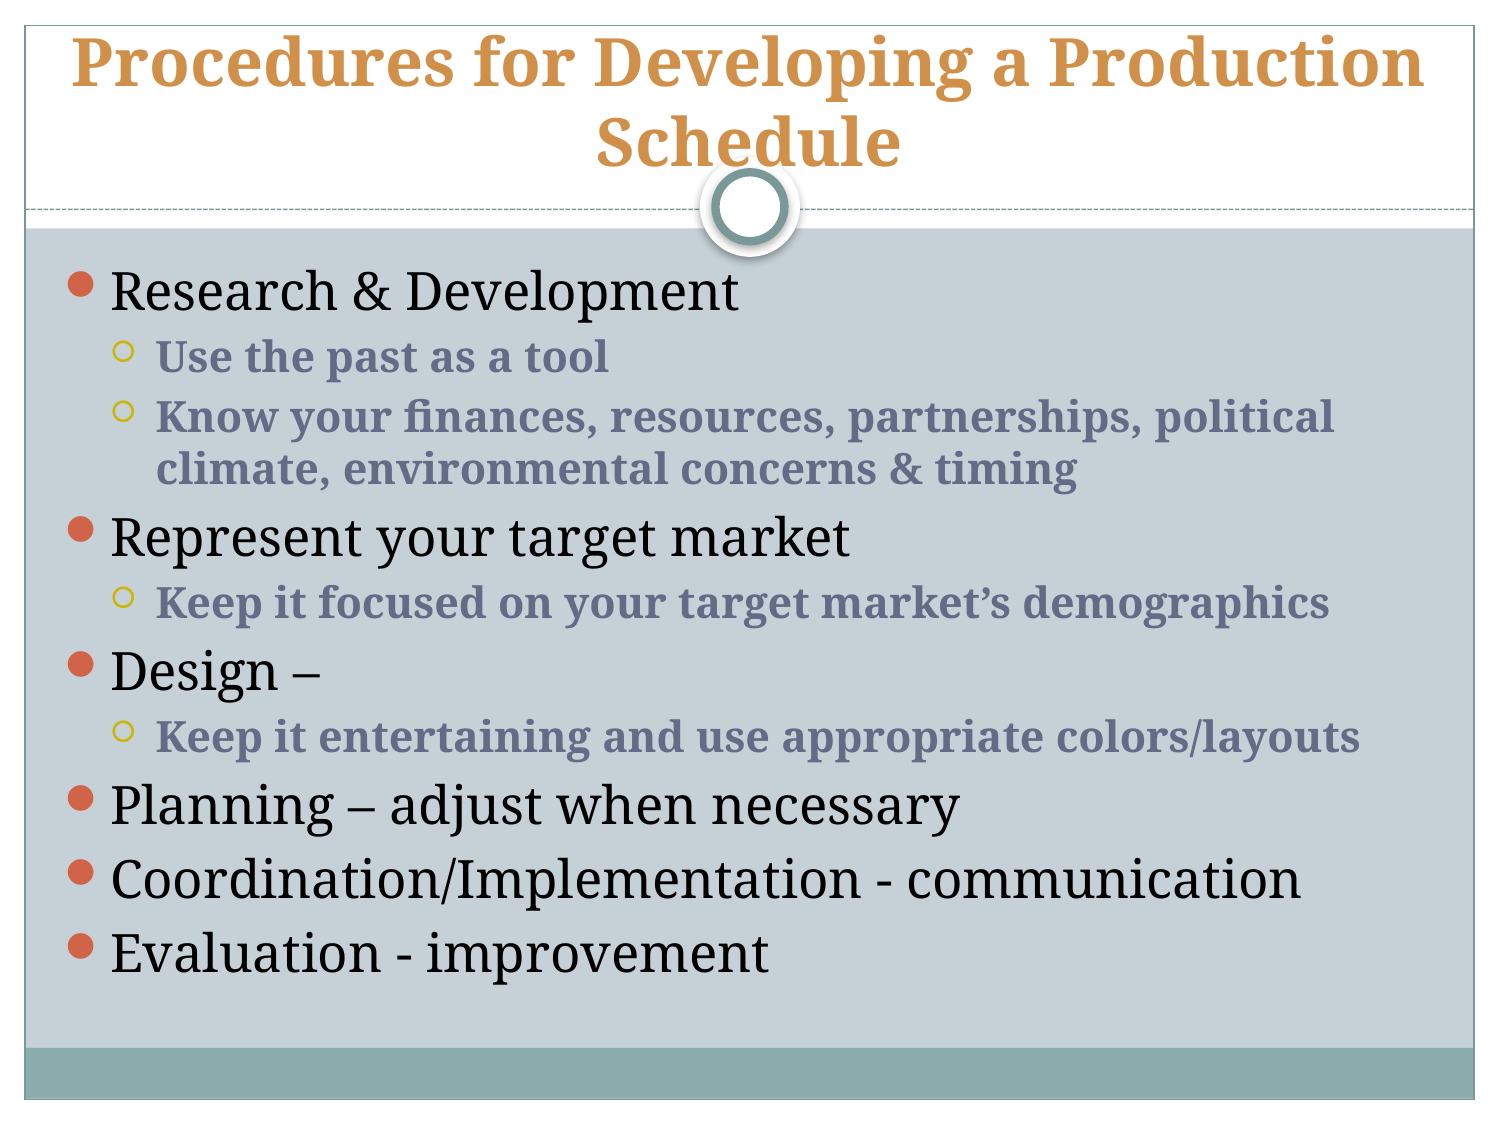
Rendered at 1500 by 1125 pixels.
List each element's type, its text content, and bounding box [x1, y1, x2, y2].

title Procedures for Developing a Production Schedule [49, 37, 1450, 188]
list Research & Development Use the past as a tool Know your finances, resources, partnerships, political climate, environmental concerns & timing Represent your target market Keep it focused on your target market’s demographics Design – Keep it entertaining and use appropriate colors/layouts Planning – adjust when necessary Coordination/Implementation - communication Evaluation - improvement [49, 250, 1445, 1001]
